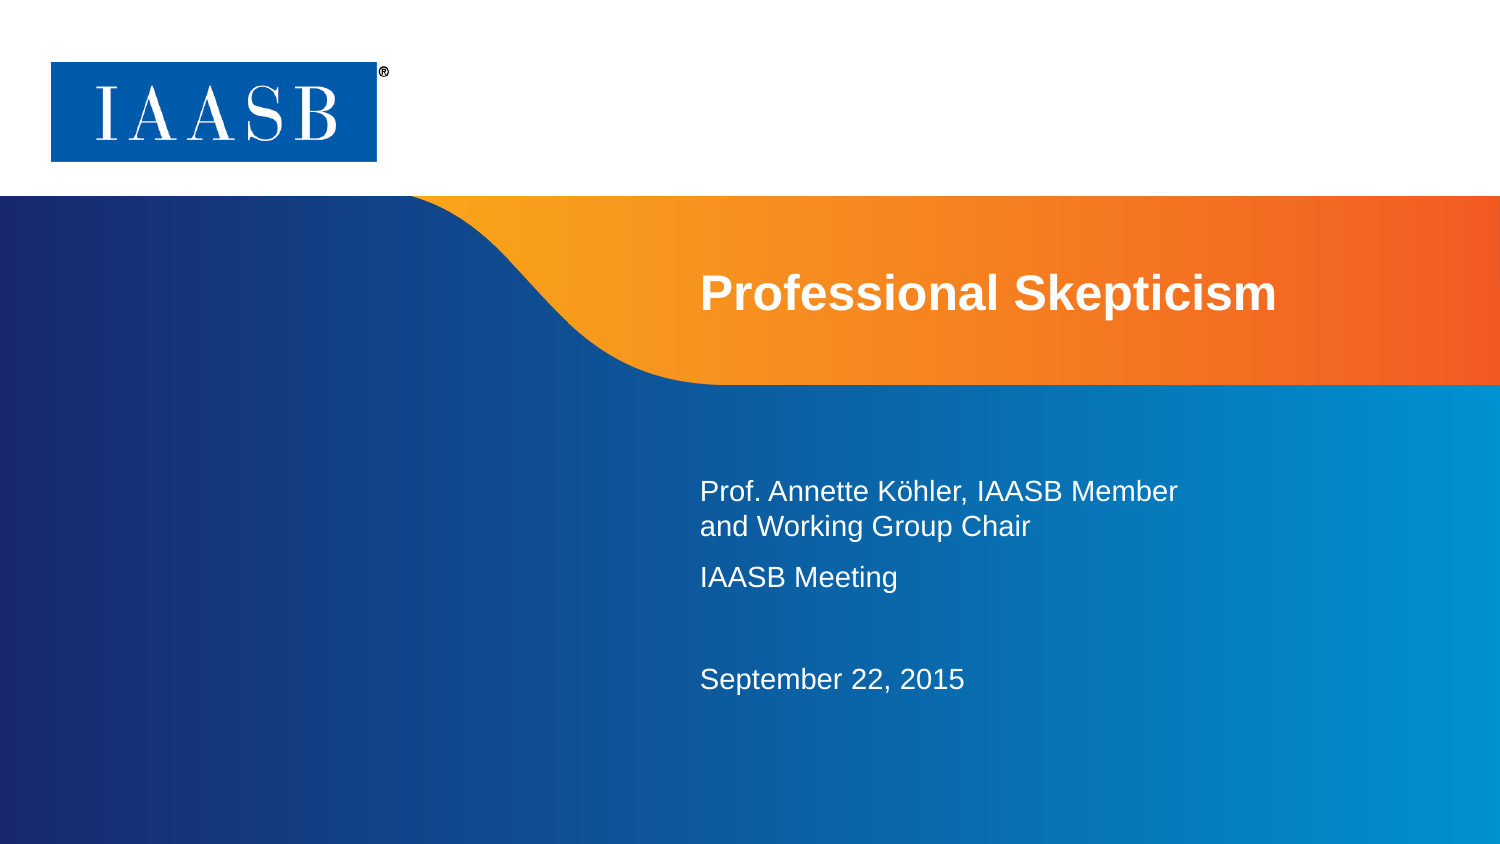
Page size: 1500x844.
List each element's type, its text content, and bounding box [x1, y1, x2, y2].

picture [412, 196, 1500, 385]
picture [51, 62, 389, 162]
subtitle Prof. Annette Köhler, IAASB Member and Working Group Chair IAASB Meeting September 22, 2015 [699, 471, 1203, 688]
title Professional Skepticism [699, 229, 1463, 352]
